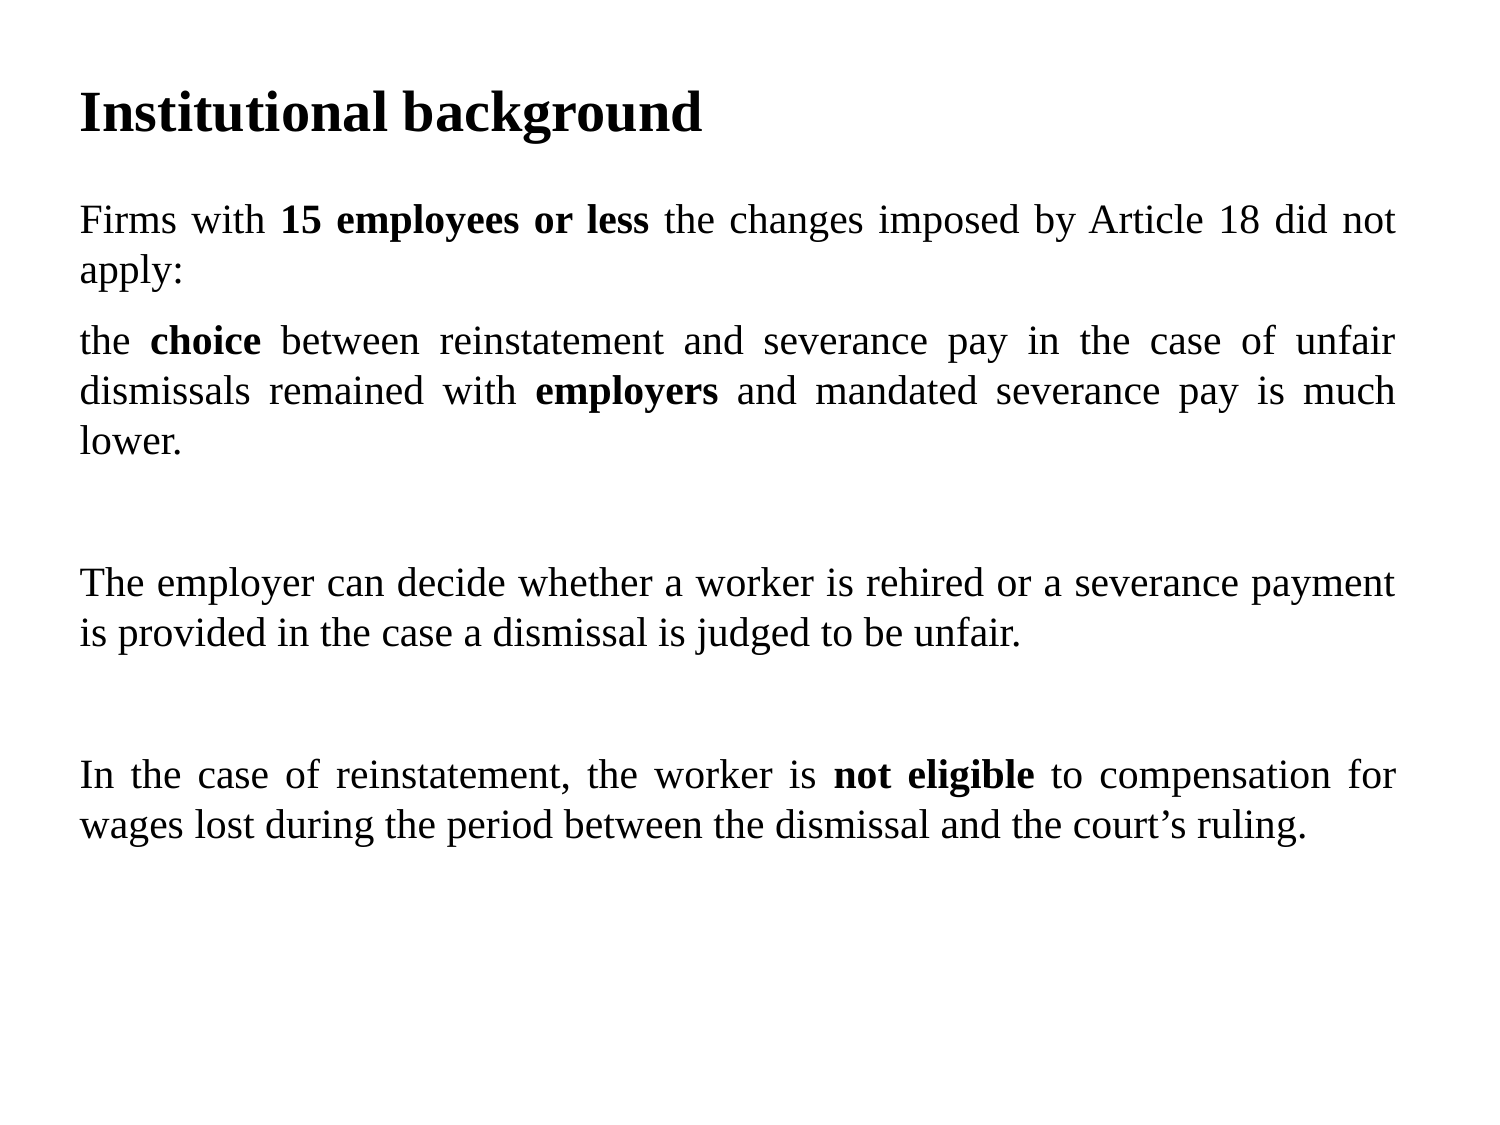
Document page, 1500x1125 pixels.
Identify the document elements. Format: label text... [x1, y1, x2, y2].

text_box Firms with 15 employees or less the changes imposed by Article 18 did not apply: the choice between reinstatement and severance pay in the case of unfair dismissals remained with employers and mandated severance pay is much lower. The employer can decide whether a worker is rehired or a severance payment is provided in the case a dismissal is judged to be unfair. In the case of reinstatement, the worker is not eligible to compensation for wages lost during the period between the dismissal and the court’s ruling. [64, 184, 1412, 917]
title Institutional background [64, 66, 1341, 150]
